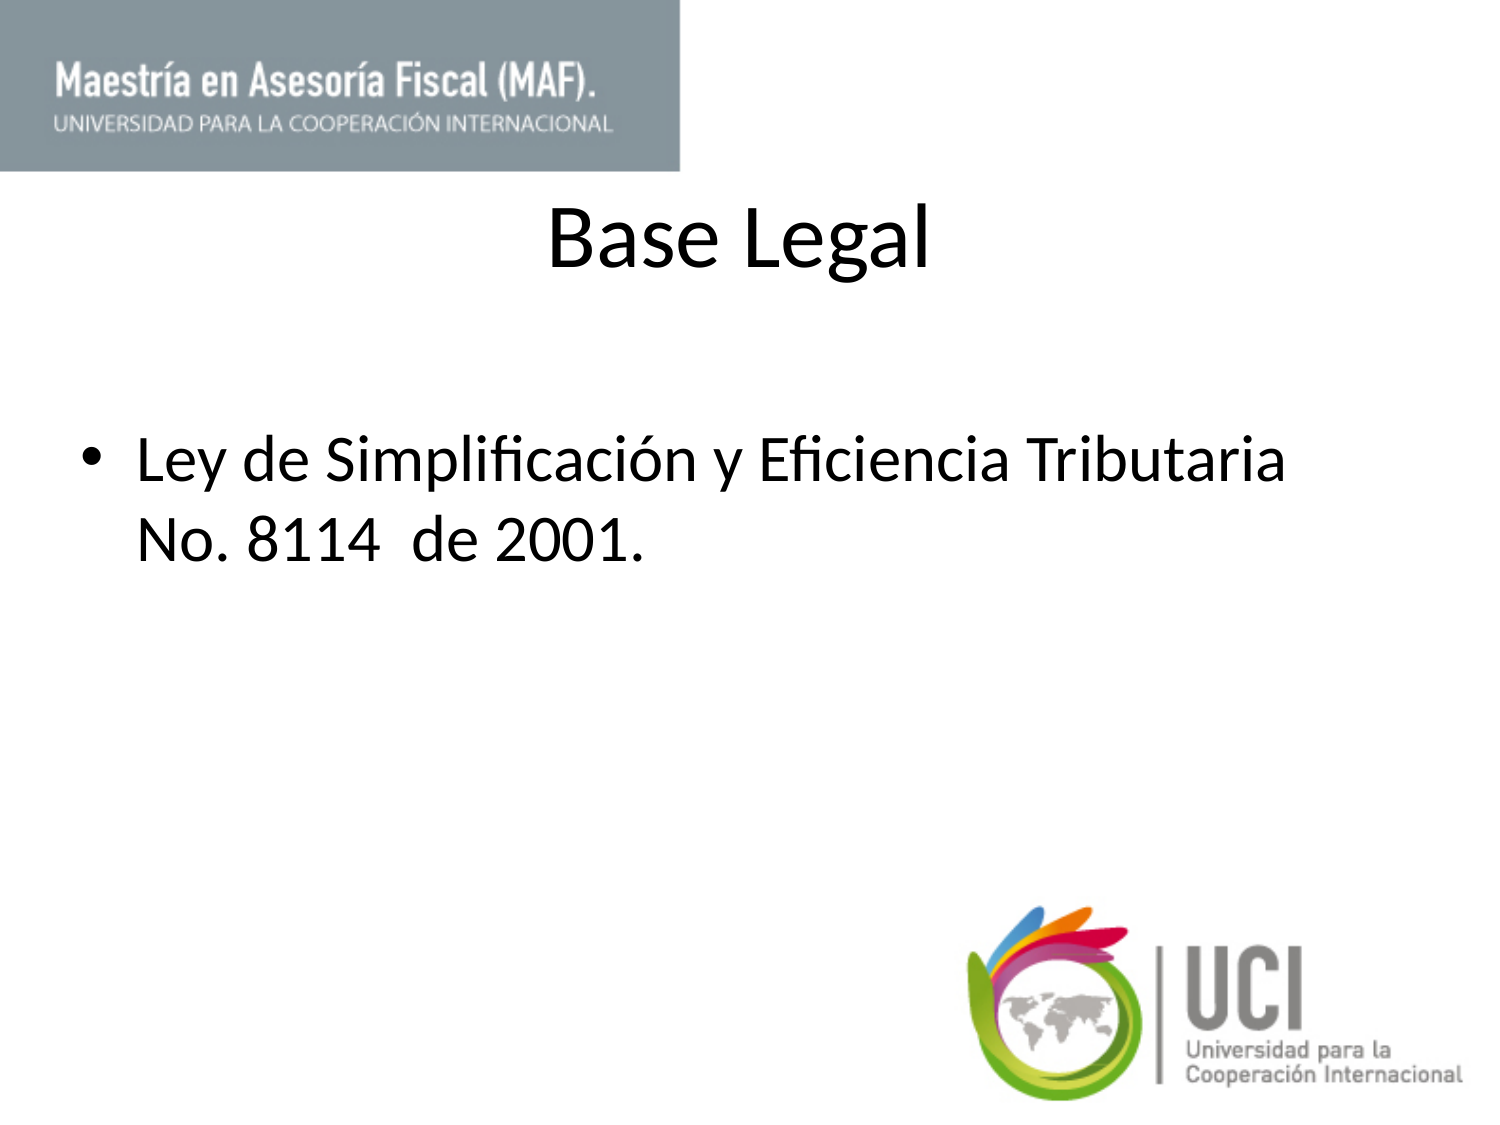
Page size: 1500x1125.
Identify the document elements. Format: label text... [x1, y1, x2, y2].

title Base Legal [64, 137, 1415, 314]
picture [0, 0, 1500, 1125]
list Ley de Simplificación y Eficiencia Tributaria No. 8114 de 2001. [64, 314, 1415, 1057]
